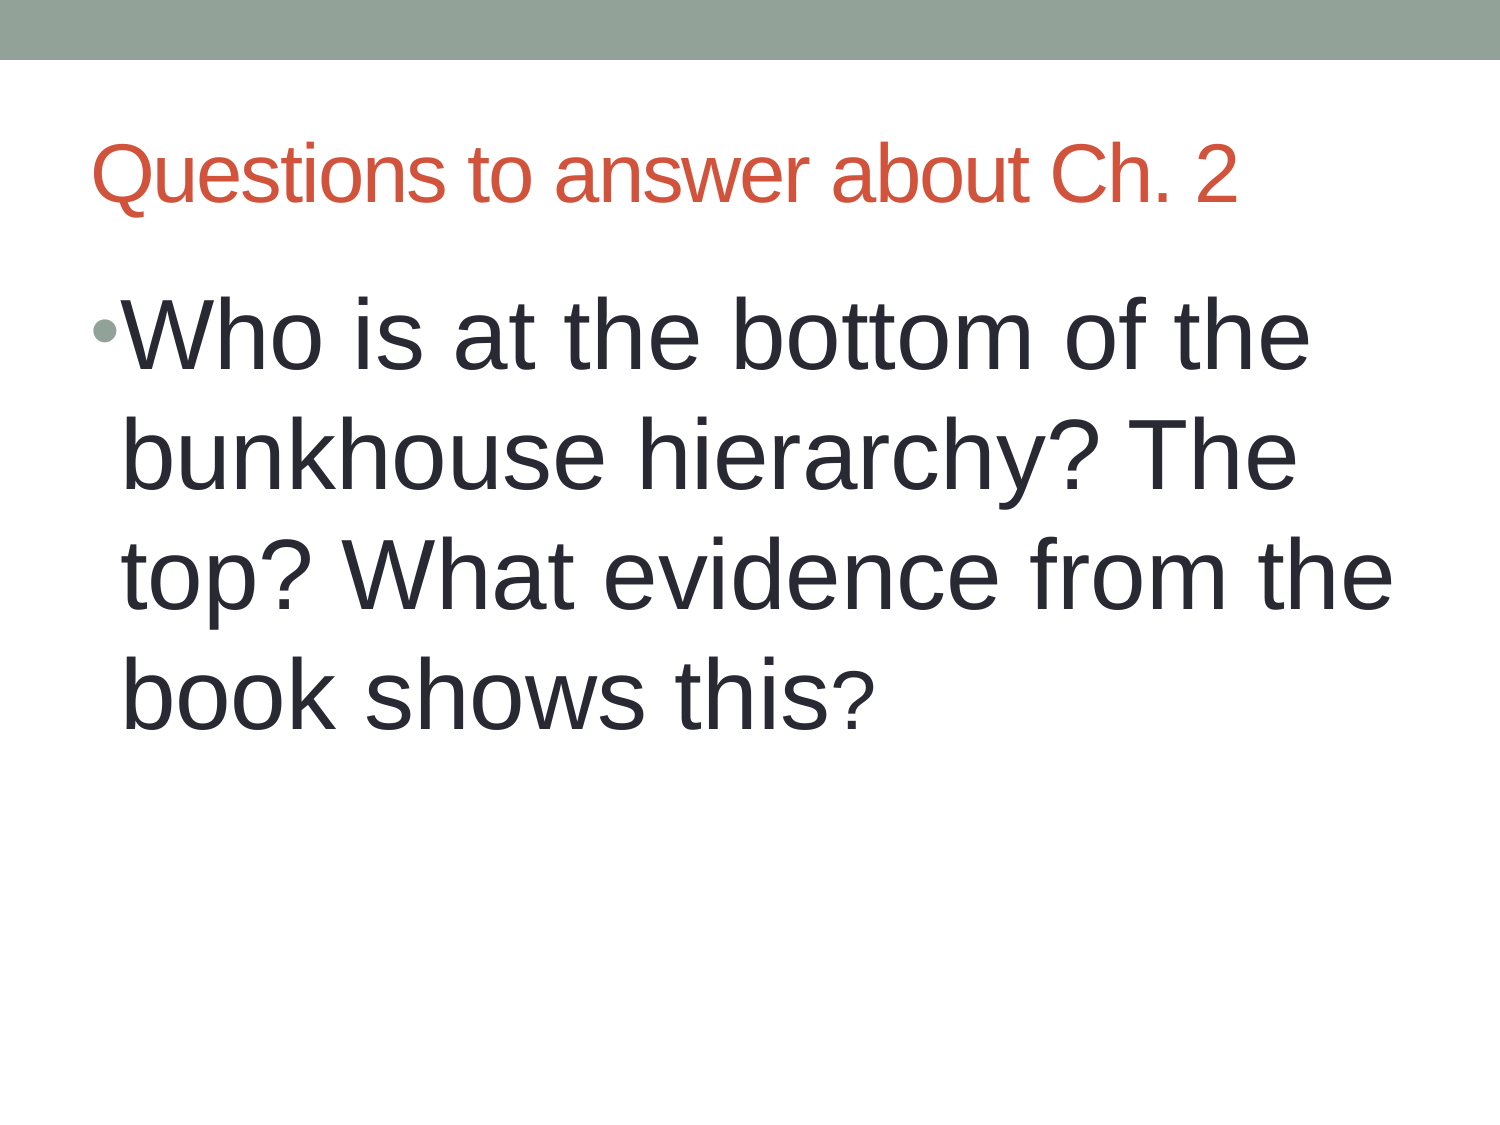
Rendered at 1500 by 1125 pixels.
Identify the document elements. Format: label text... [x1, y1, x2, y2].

list Who is at the bottom of the bunkhouse hierarchy? The top? What evidence from the book shows this? [75, 262, 1425, 1063]
title Questions to answer about Ch. 2 [75, 87, 1425, 250]
